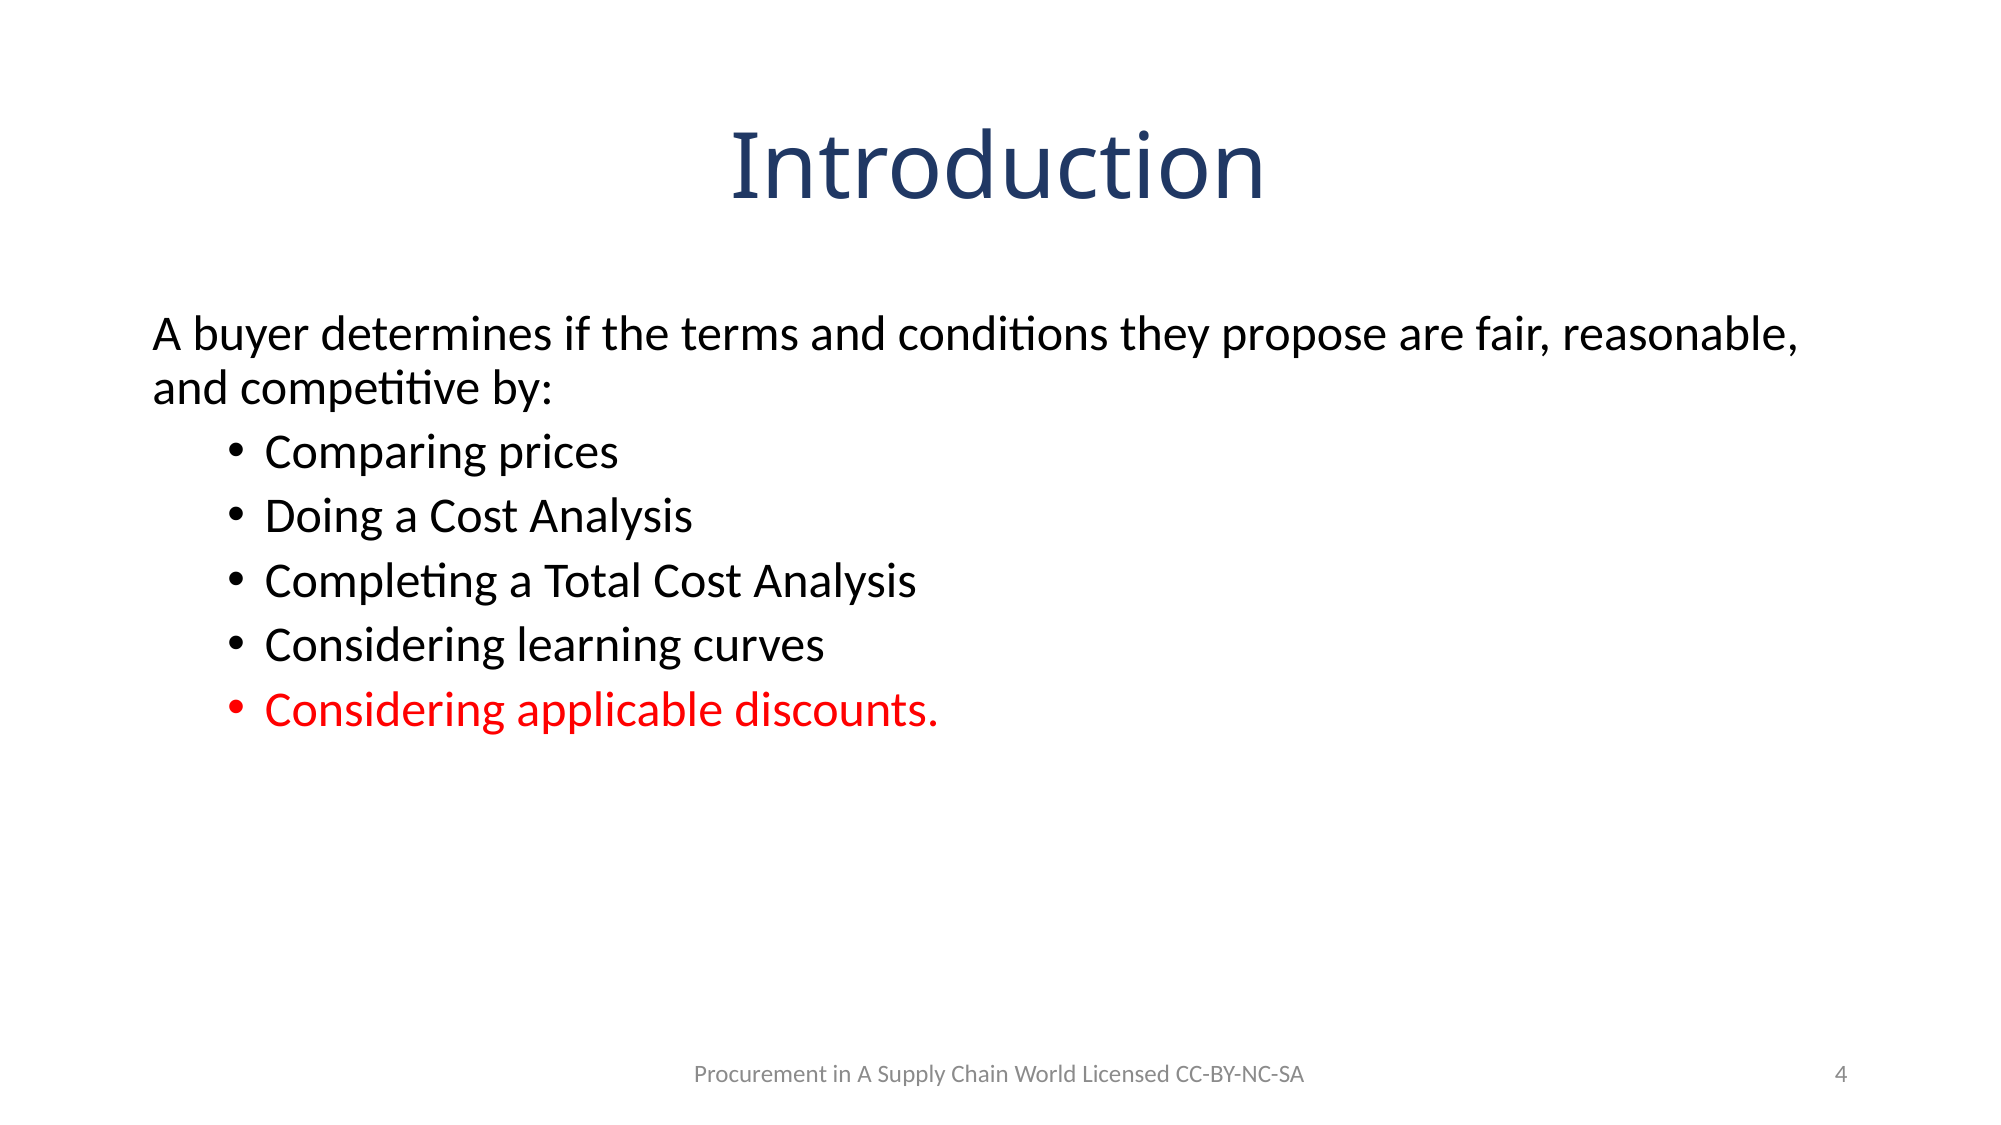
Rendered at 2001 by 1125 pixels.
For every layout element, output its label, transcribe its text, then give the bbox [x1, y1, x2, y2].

footer Procurement in A Supply Chain World Licensed CC-BY-NC-SA [662, 1042, 1338, 1103]
list A buyer determines if the terms and conditions they propose are fair, reasonable, and competitive by: Comparing prices Doing a Cost Analysis Completing a Total Cost Analysis Considering learning curves Considering applicable discounts. [137, 299, 1863, 1014]
slide_number 4 [1412, 1042, 1863, 1103]
title Introduction [137, 59, 1863, 278]
